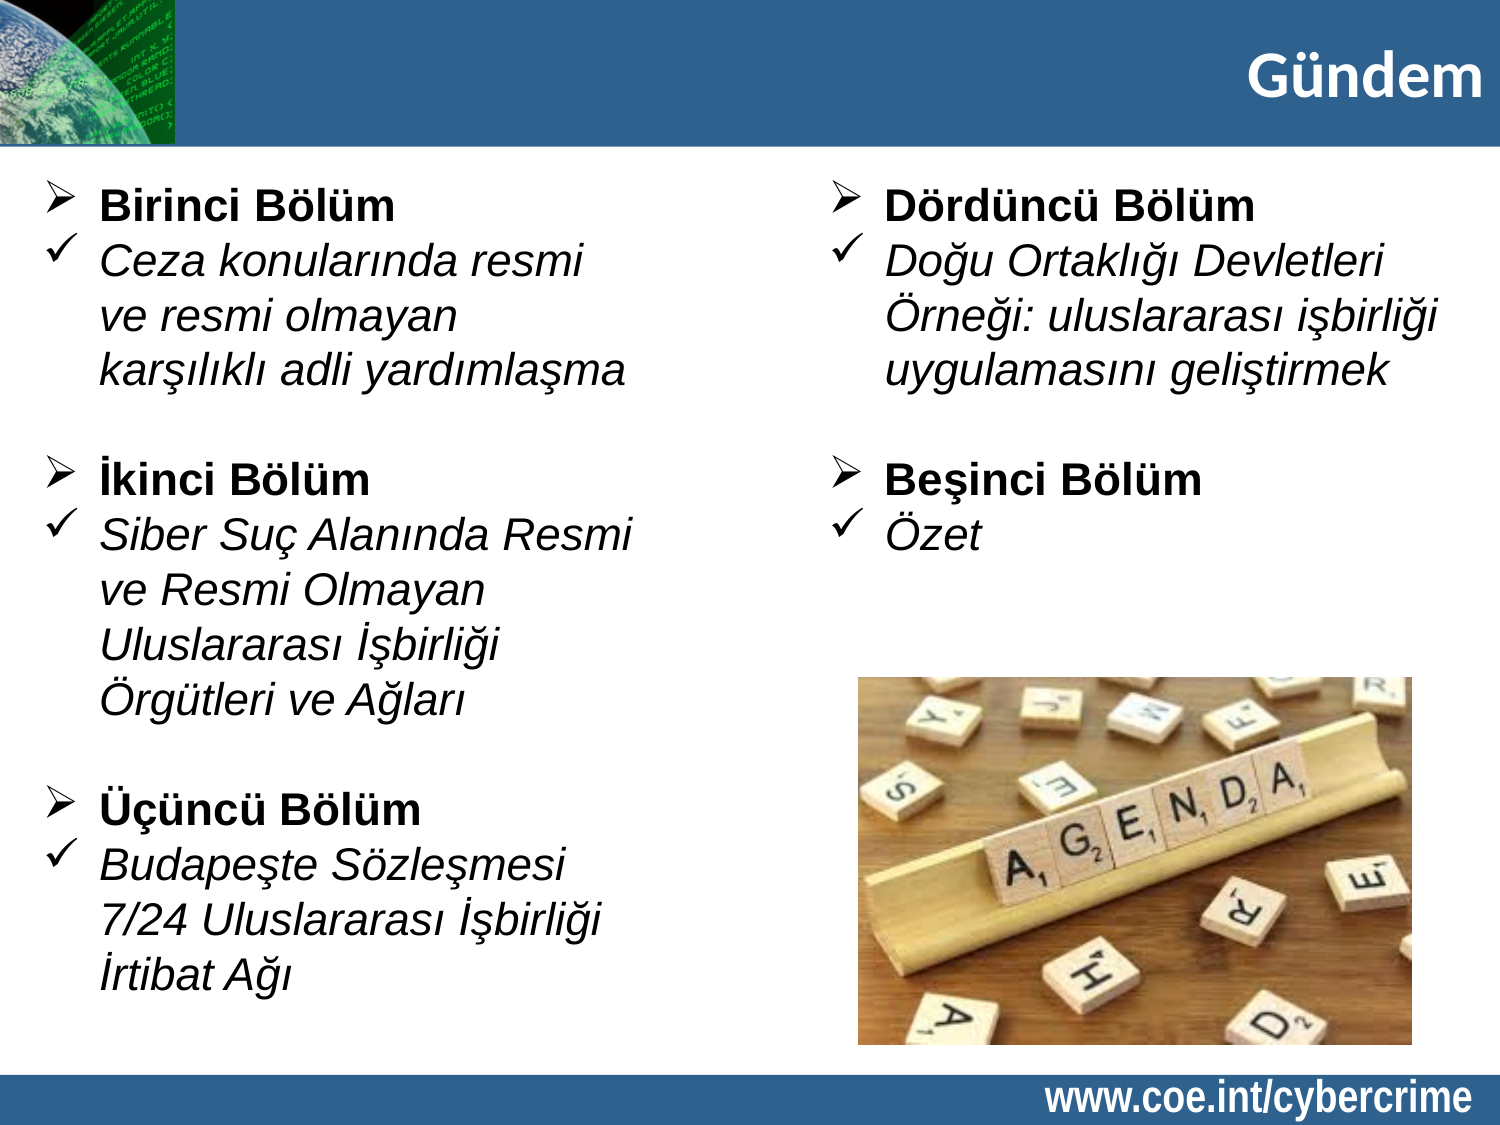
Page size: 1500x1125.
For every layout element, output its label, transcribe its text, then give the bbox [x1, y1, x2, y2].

picture [0, 0, 175, 144]
text_box Dördüncü Bölüm Doğu Ortaklığı Devletleri Örneği: uluslararası işbirliği uygulamasını geliştirmek Beşinci Bölüm Özet [813, 167, 1472, 568]
text_box www.coe.int/cybercrime [1030, 1059, 1500, 1125]
text_box Birinci Bölüm Ceza konularında resmi ve resmi olmayan karşılıklı adli yardımlaşma İkinci Bölüm Siber Suç Alanında Resmi ve Resmi Olmayan Uluslararası İşbirliği Örgütleri ve Ağları Üçüncü Bölüm Budapeşte Sözleşmesi 7/24 Uluslararası İşbirliği İrtibat Ağı [28, 167, 650, 1008]
text_box [0, 1073, 1030, 1125]
picture [858, 676, 1412, 1046]
text_box Gündem [177, 0, 1500, 149]
